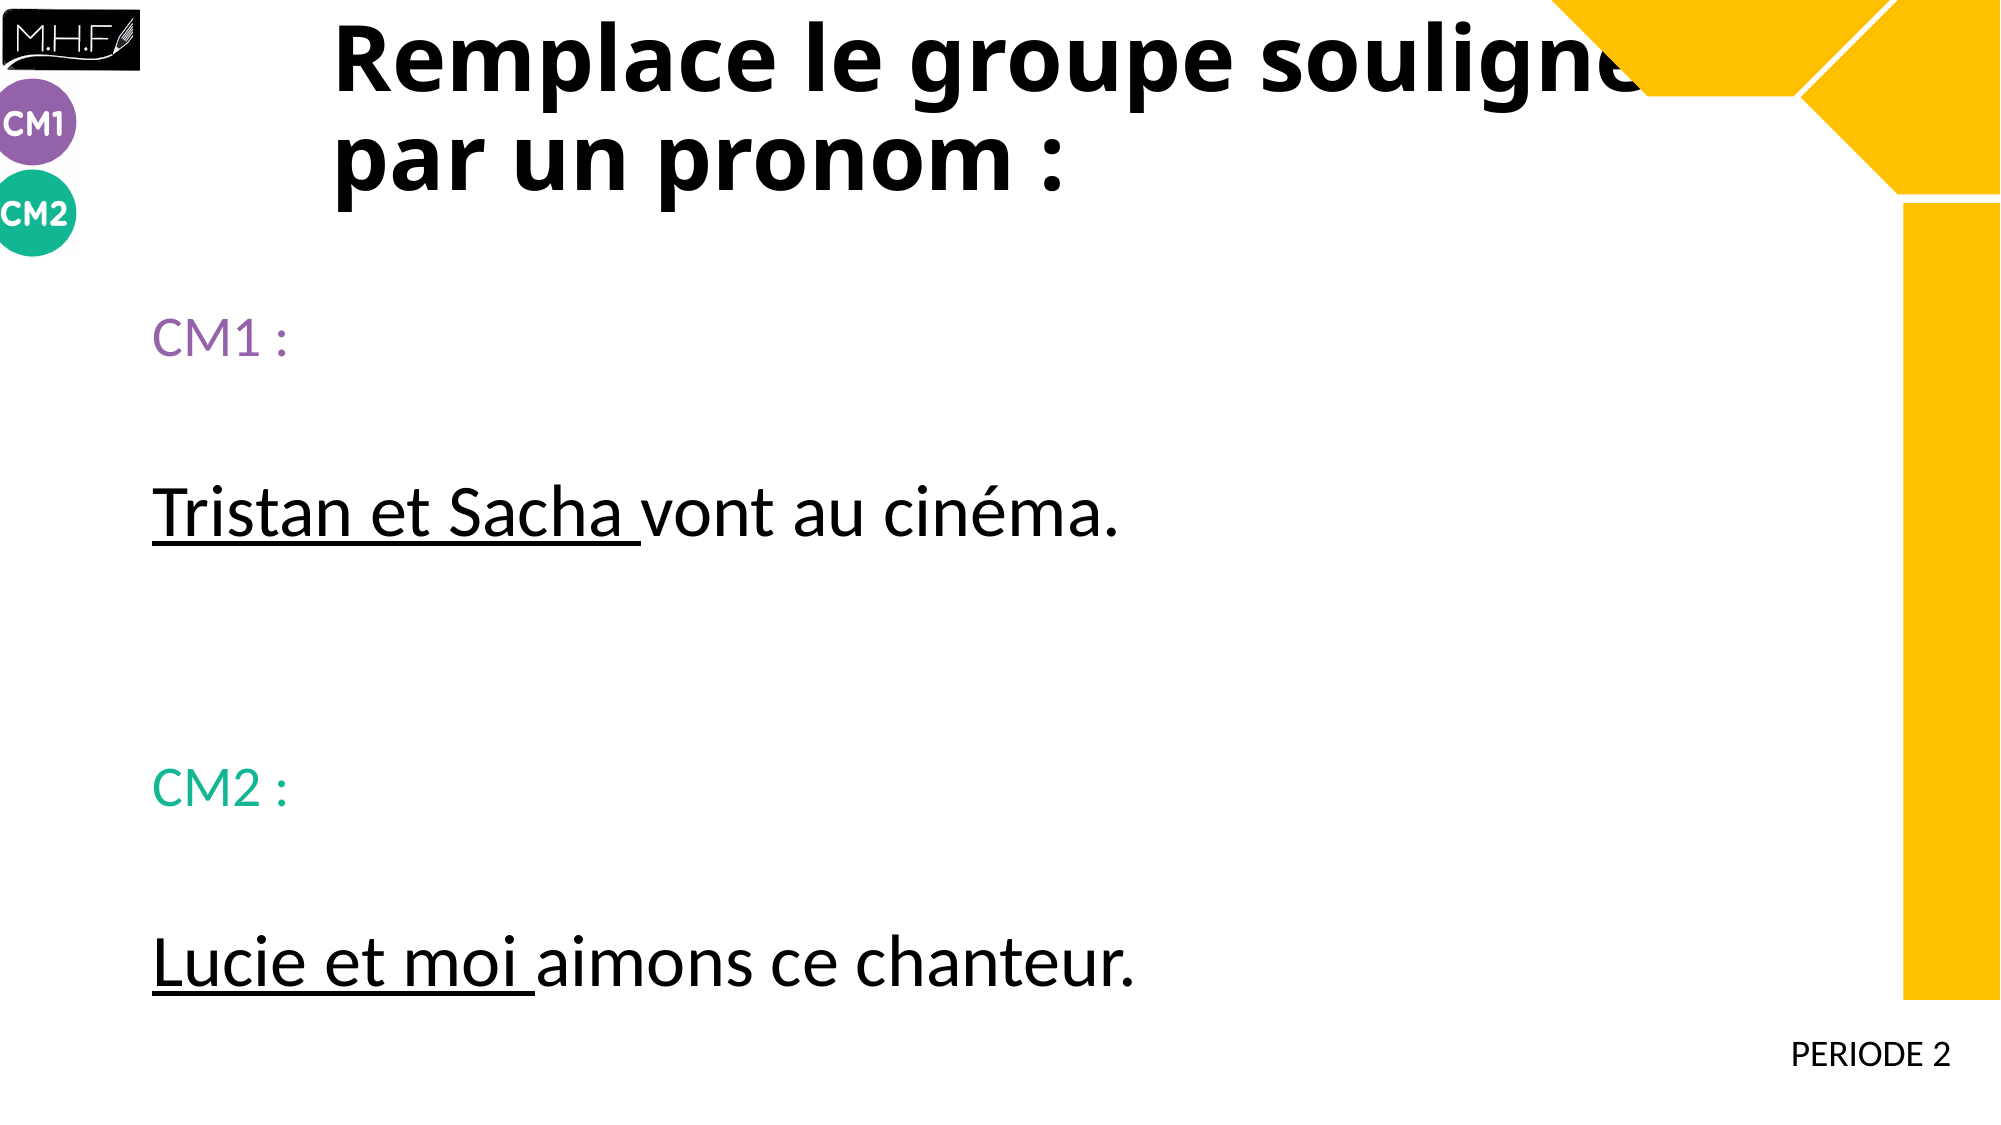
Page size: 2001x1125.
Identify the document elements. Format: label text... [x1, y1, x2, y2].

text_box [1799, 0, 2000, 196]
picture [0, 7, 140, 259]
text_box PERIODE 2 [1362, 1021, 1967, 1082]
text_box [1902, 202, 2000, 1001]
text_box [1549, 0, 1892, 98]
title Remplace le groupe souligné par un pronom : [316, 3, 1863, 221]
list CM1 : Tristan et Sacha vont au cinéma. CM2 : Lucie et moi aimons ce chanteur. [137, 299, 1863, 1014]
